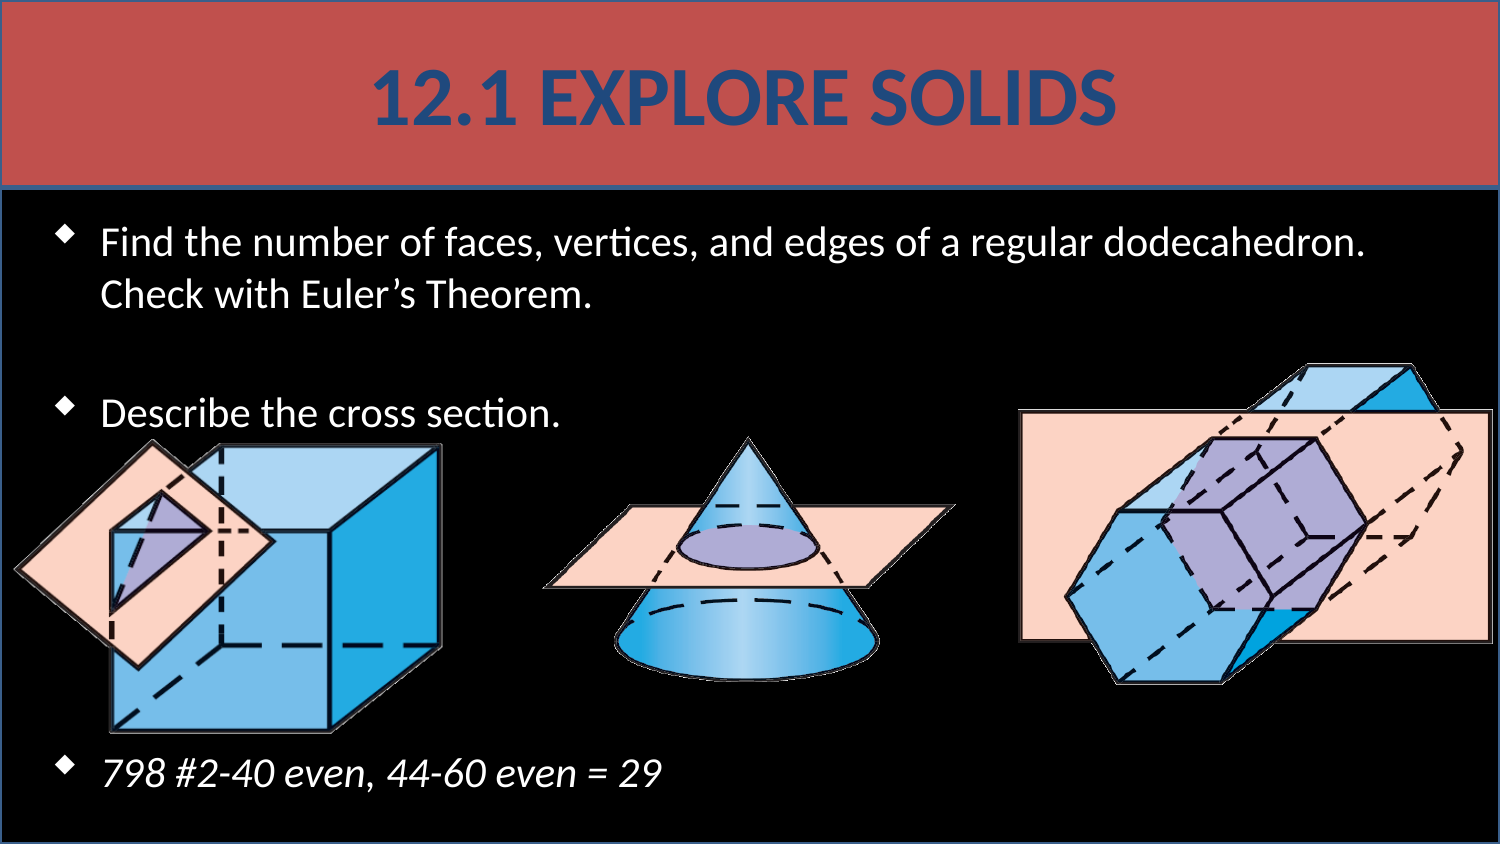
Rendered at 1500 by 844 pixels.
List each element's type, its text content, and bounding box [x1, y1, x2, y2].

picture [1015, 359, 1500, 689]
title 12.1 Explore Solids [37, 33, 1450, 150]
picture [537, 430, 960, 690]
picture [6, 431, 458, 748]
list Find the number of faces, vertices, and edges of a regular dodecahedron. Check with Euler’s Theorem. Describe the cross section. 798 #2-40 even, 44-60 even = 29 [37, 206, 1450, 807]
